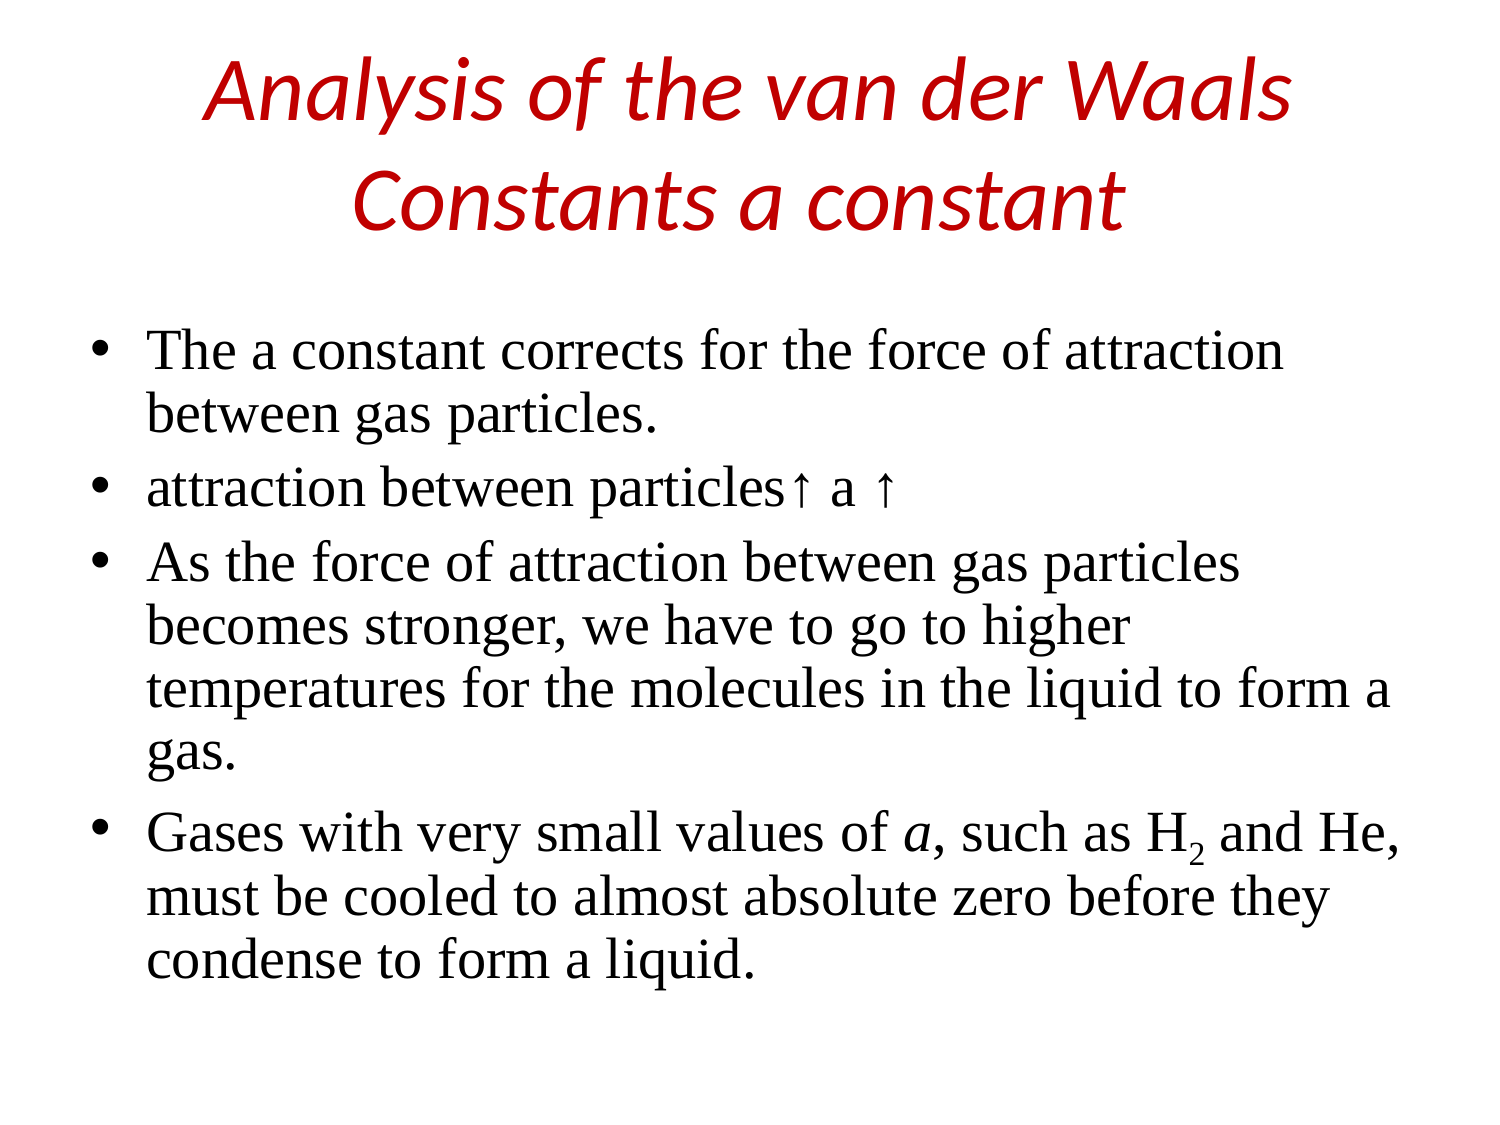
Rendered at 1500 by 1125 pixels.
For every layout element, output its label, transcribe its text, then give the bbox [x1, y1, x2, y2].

list The a constant corrects for the force of attraction between gas particles. attraction between particles↑ a ↑ As the force of attraction between gas particles becomes stronger, we have to go to higher temperatures for the molecules in the liquid to form a gas. Gases with very small values of a, such as H2 and He, must be cooled to almost absolute zero before they condense to form a liquid. [75, 311, 1425, 1100]
title Analysis of the van der Waals Constants a constant [75, 45, 1425, 233]
